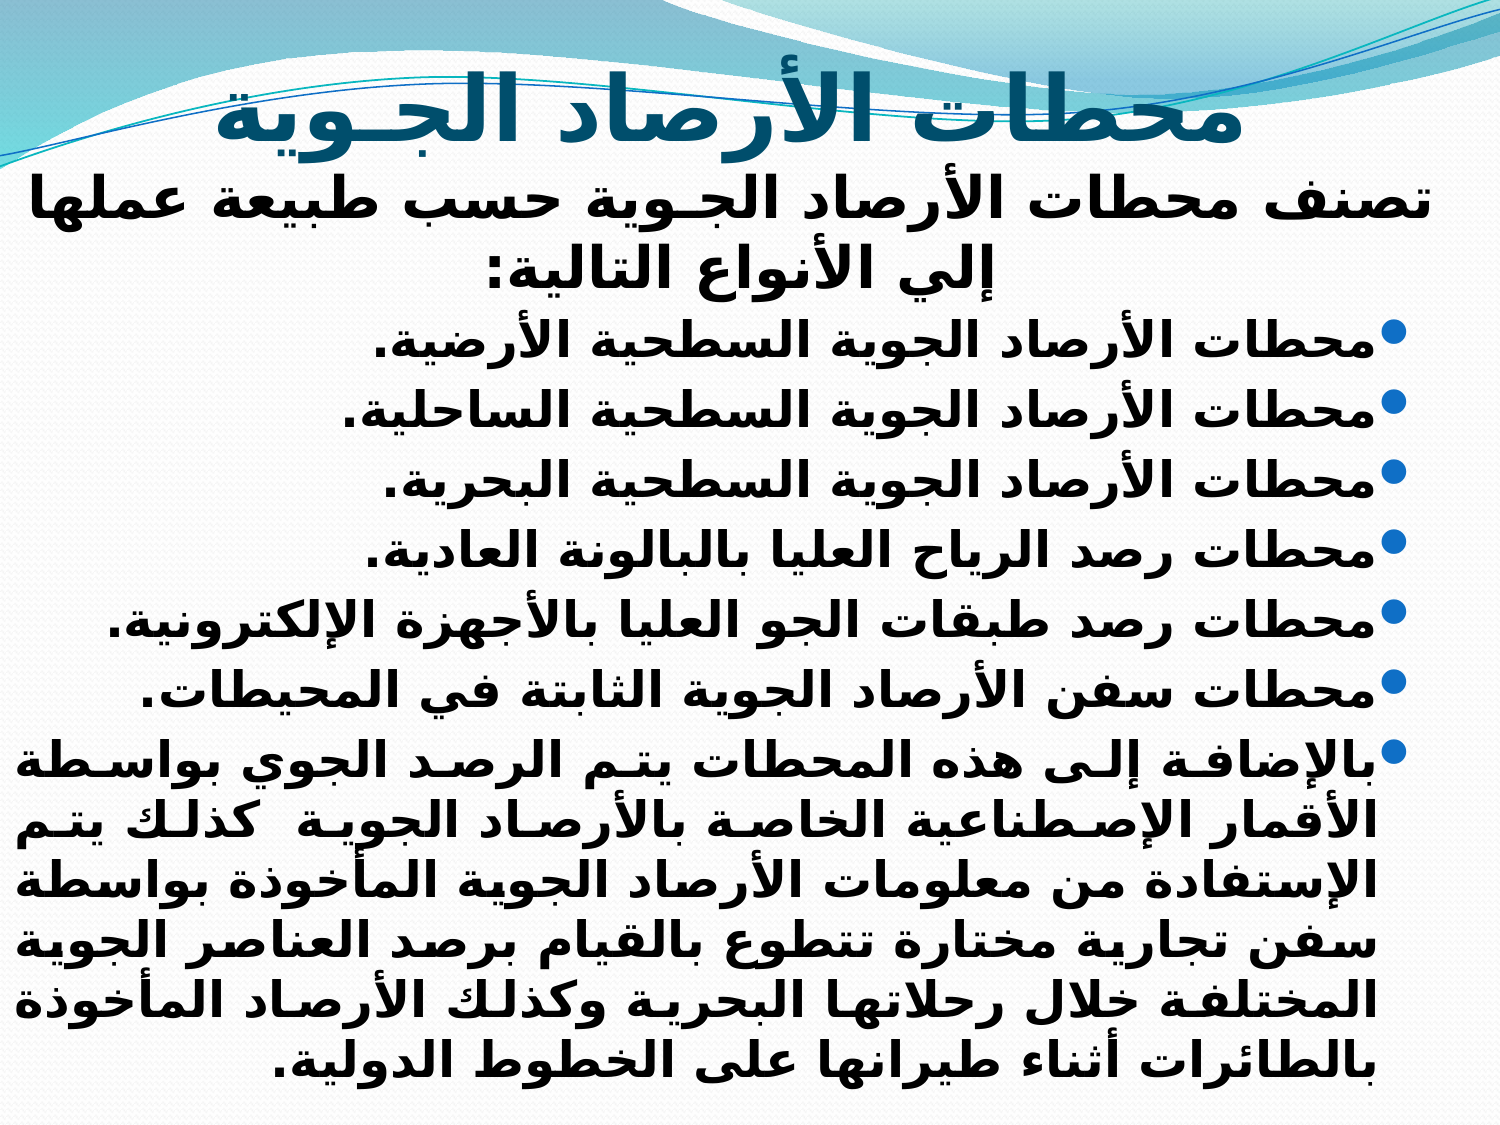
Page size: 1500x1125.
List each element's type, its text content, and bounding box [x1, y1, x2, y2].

title محطات الأرصاد الجـوية تصنف محطات الأرصاد الجـوية حسب طبيعة عملها إلي الأنواع التالية: [0, 0, 1463, 299]
list محطات الأرصاد الجوية السطحية الأرضية. محطات الأرصاد الجوية السطحية الساحلية. محطات الأرصاد الجوية السطحية البحرية. محطات رصد الرياح العليا بالبالونة العادية. محطات رصد طبقات الجو العليا بالأجهزة الإلكترونية. محطات سفن الأرصاد الجوية الثابتة في المحيطات. بالإضافة إلى هذه المحطات يتم الرصد الجوي بواسطة الأقمار الإصطناعية الخاصة بالأرصاد الجوية كذلك يتم الإستفادة من معلومات الأرصاد الجوية المأخوذة بواسطة سفن تجارية مختارة تتطوع بالقيام برصد العناصر الجوية المختلفة خلال رحلاتها البحرية وكذلك الأرصاد المأخوذة بالطائرات أثناء طيرانها على الخطوط الدولية. [0, 299, 1500, 1125]
